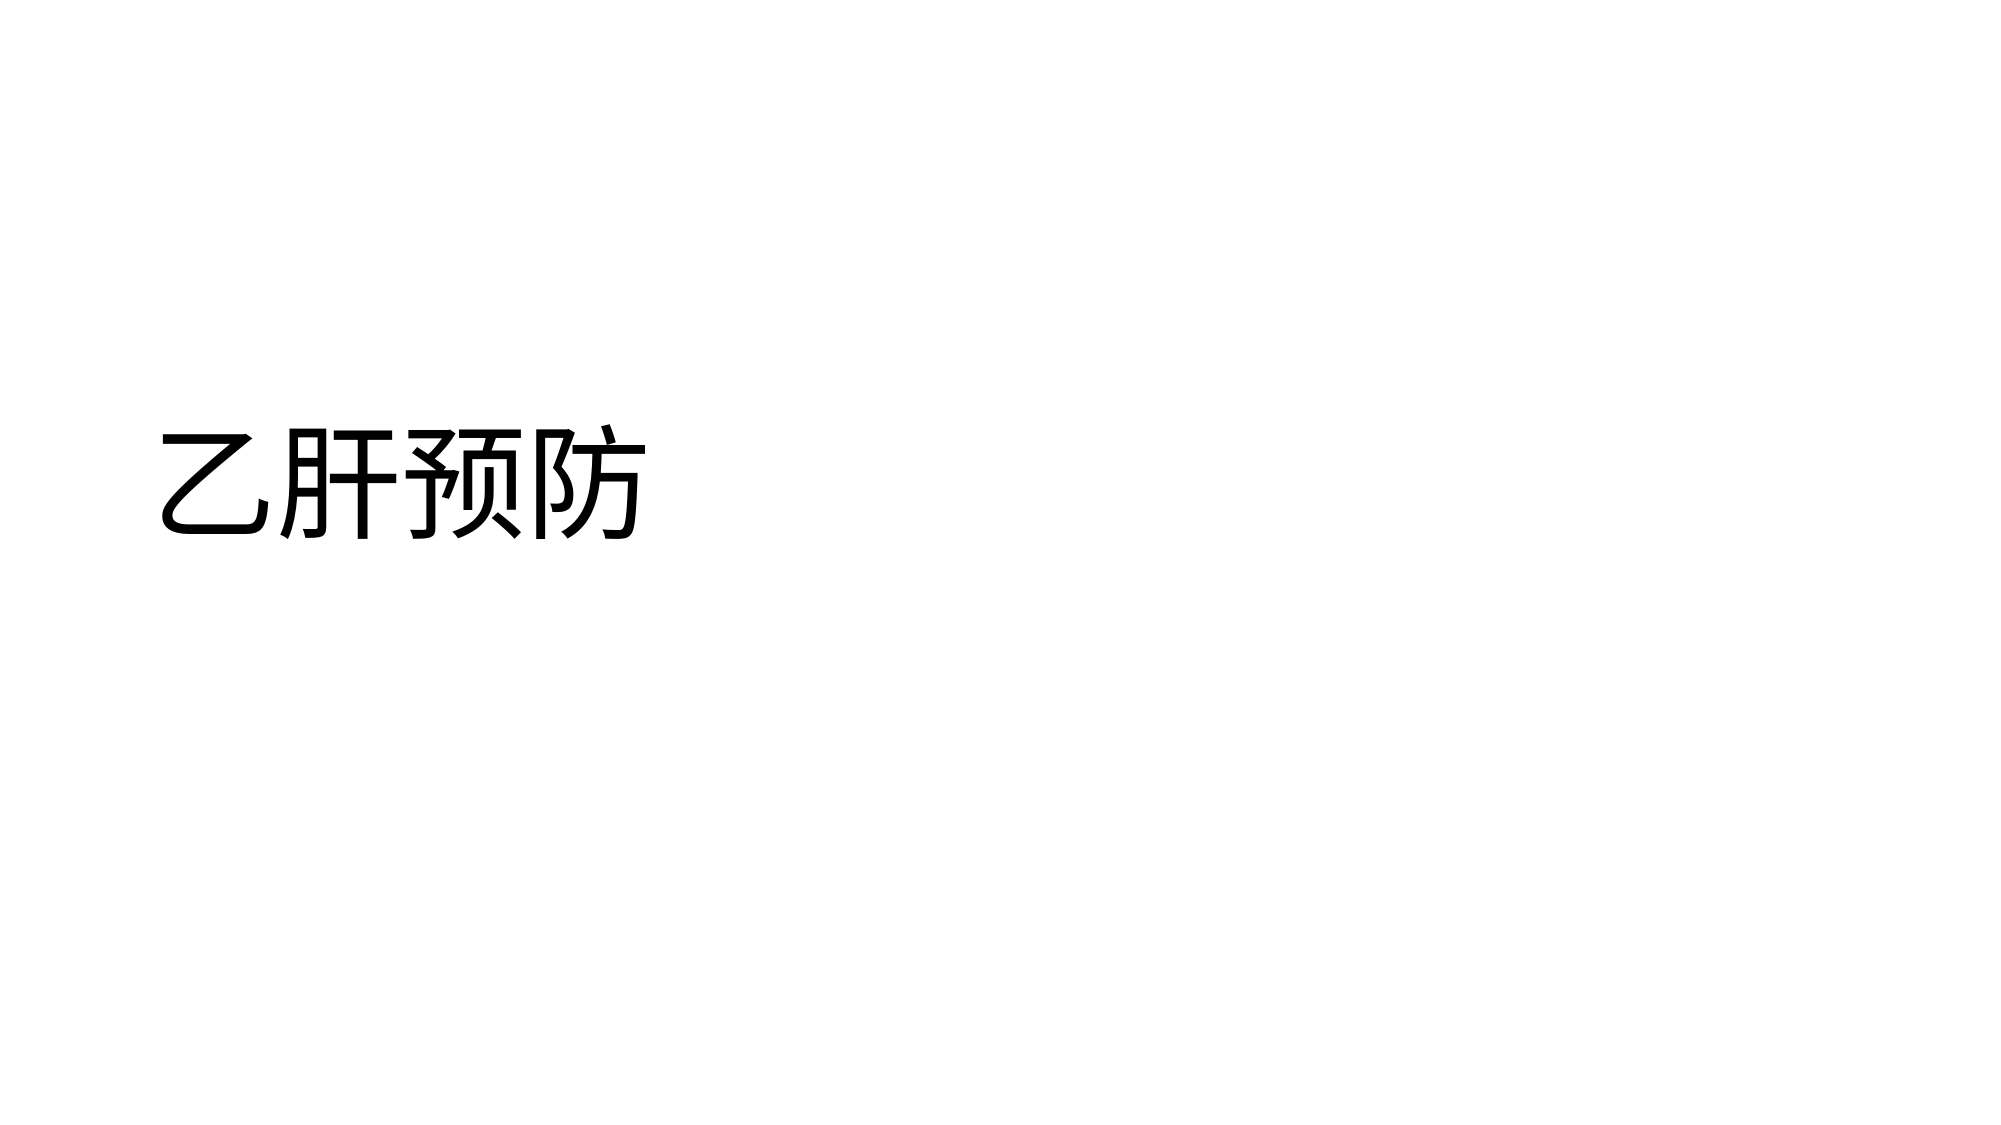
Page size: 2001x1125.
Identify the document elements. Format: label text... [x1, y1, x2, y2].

title 乙肝预防 [136, 280, 1862, 564]
